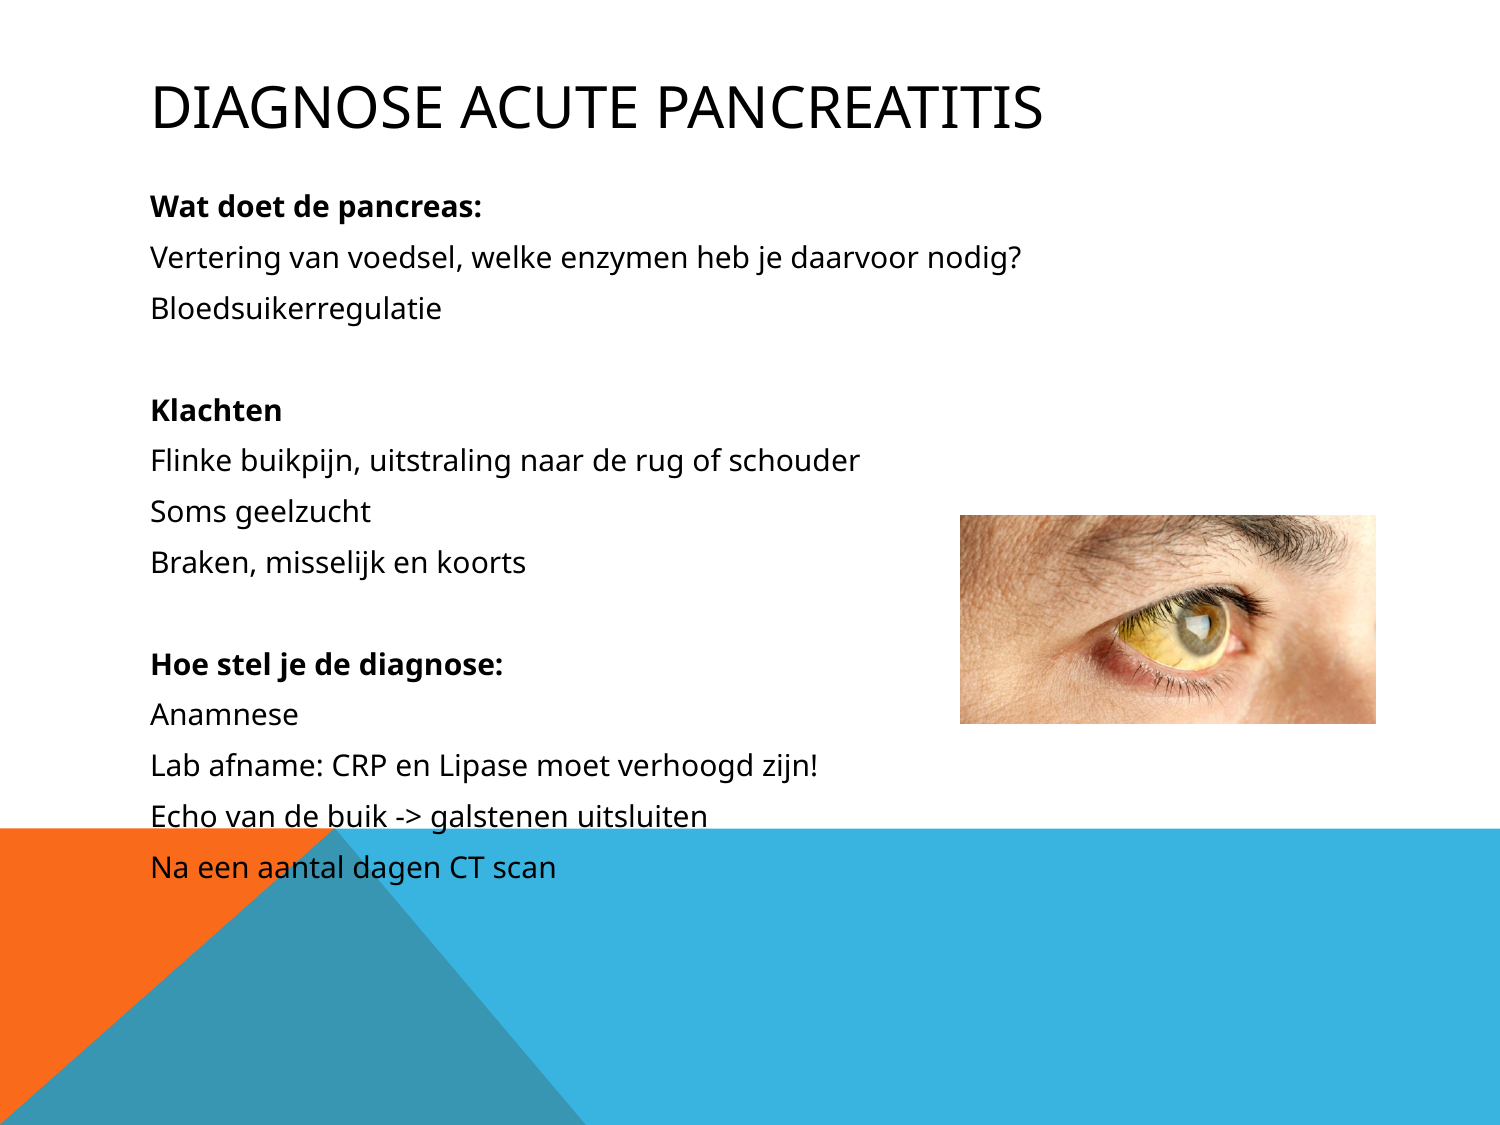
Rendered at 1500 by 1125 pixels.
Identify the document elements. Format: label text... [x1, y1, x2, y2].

list Wat doet de pancreas: Vertering van voedsel, welke enzymen heb je daarvoor nodig? Bloedsuikerregulatie Klachten Flinke buikpijn, uitstraling naar de rug of schouder Soms geelzucht Braken, misselijk en koorts Hoe stel je de diagnose: Anamnese Lab afname: CRP en Lipase moet verhoogd zijn! Echo van de buik -> galstenen uitsluiten Na een aantal dagen CT scan [135, 180, 1369, 894]
title Diagnose acute Pancreatitis [135, 60, 1369, 150]
picture [959, 514, 1376, 724]
